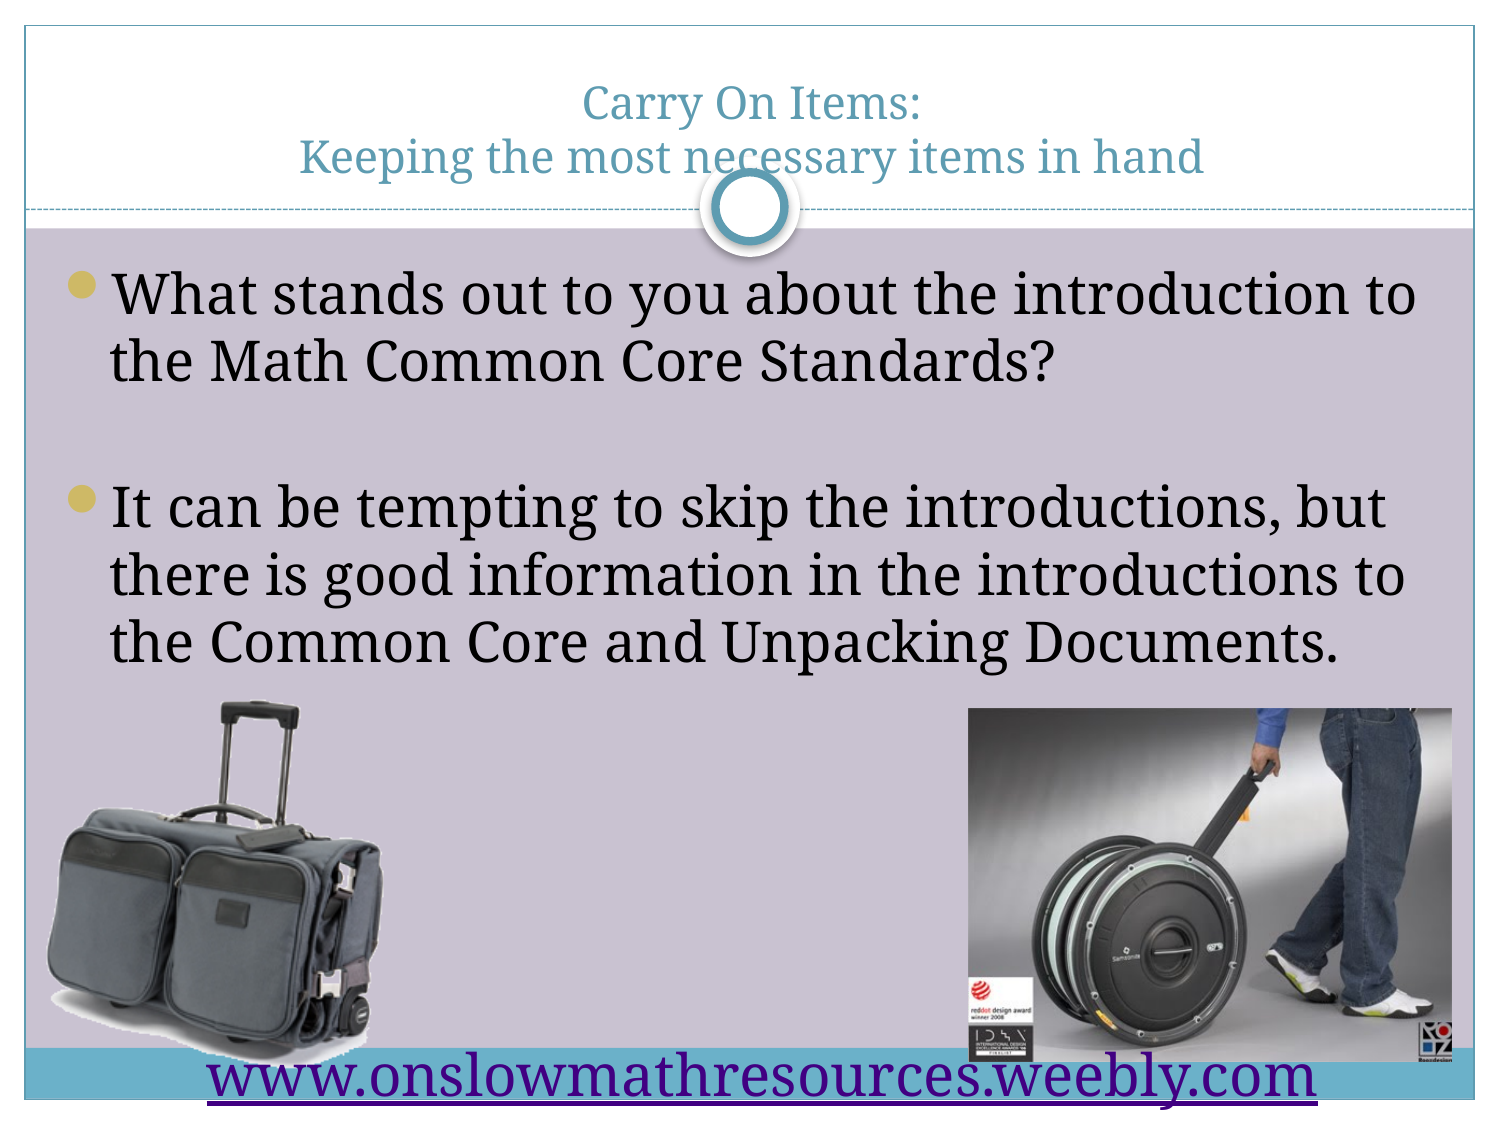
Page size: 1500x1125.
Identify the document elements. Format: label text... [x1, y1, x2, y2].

picture [968, 707, 1453, 1062]
list What stands out to you about the introduction to the Math Common Core Standards? It can be tempting to skip the introductions, but there is good information in the introductions to the Common Core and Unpacking Documents. [49, 250, 1445, 1001]
text_box www.onslowmathresources.weebly.com [112, 1031, 1413, 1125]
title Carry On Items: Keeping the most necessary items in hand [52, 65, 1452, 190]
picture [20, 678, 412, 1070]
